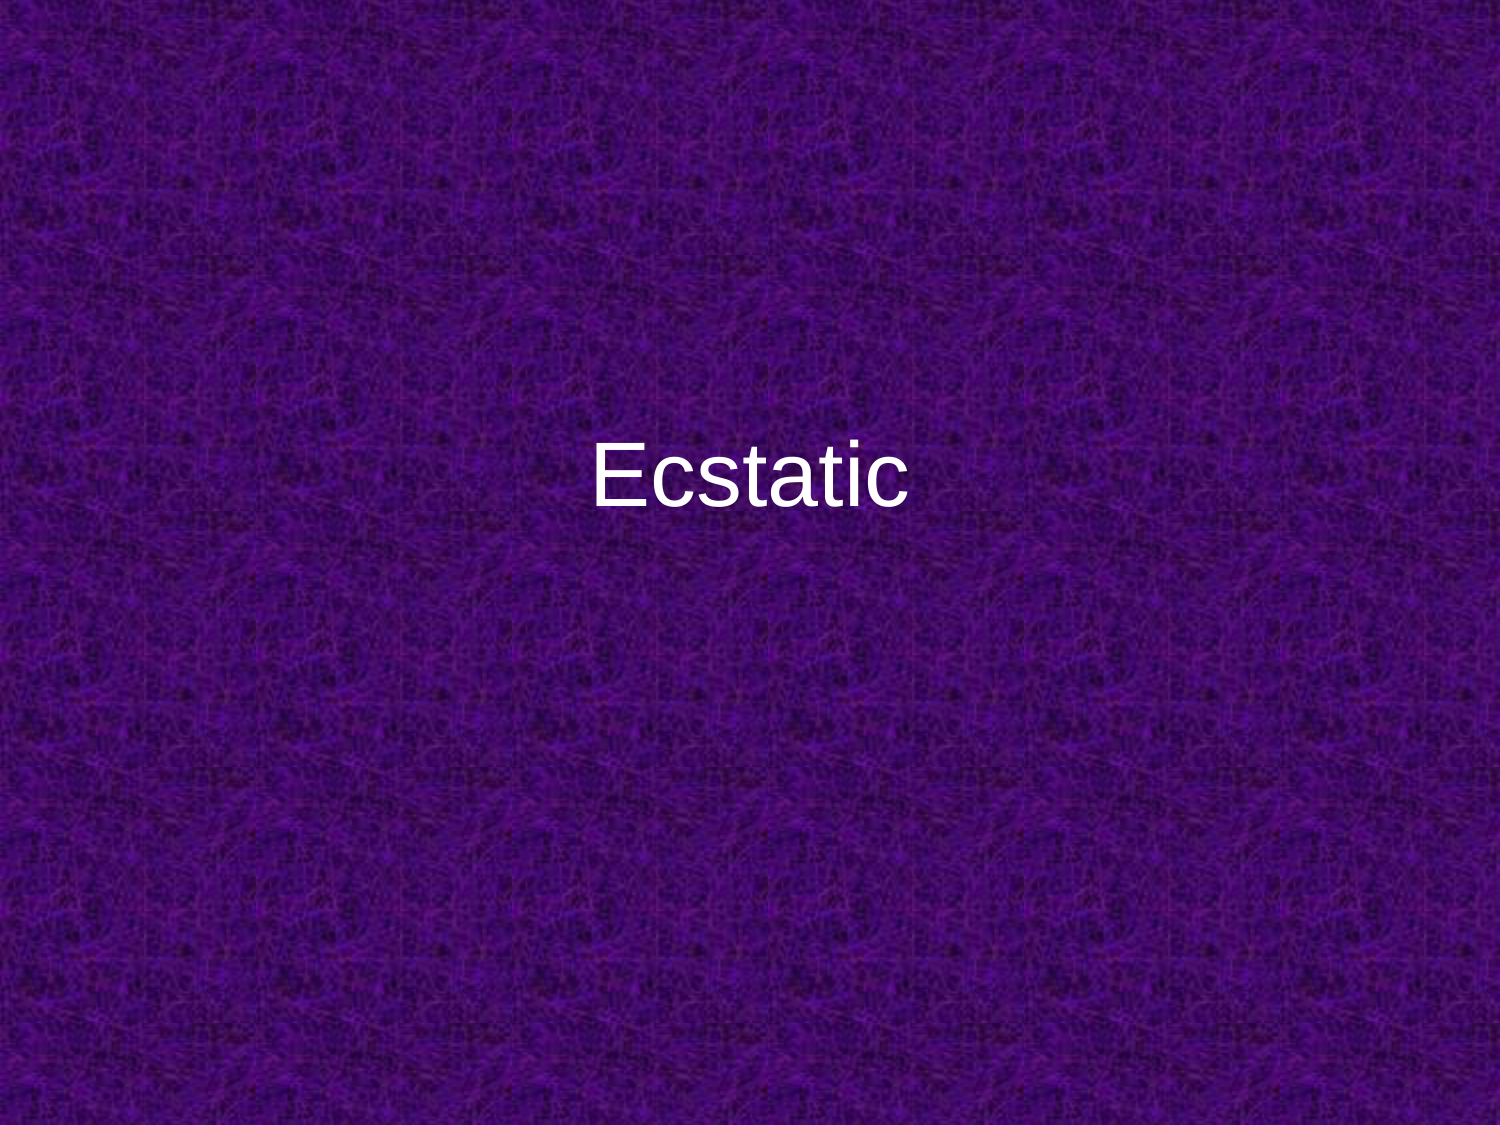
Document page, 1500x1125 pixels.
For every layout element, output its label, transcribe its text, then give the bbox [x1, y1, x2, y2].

title Ecstatic [112, 349, 1388, 591]
picture [0, 0, 1500, 1125]
